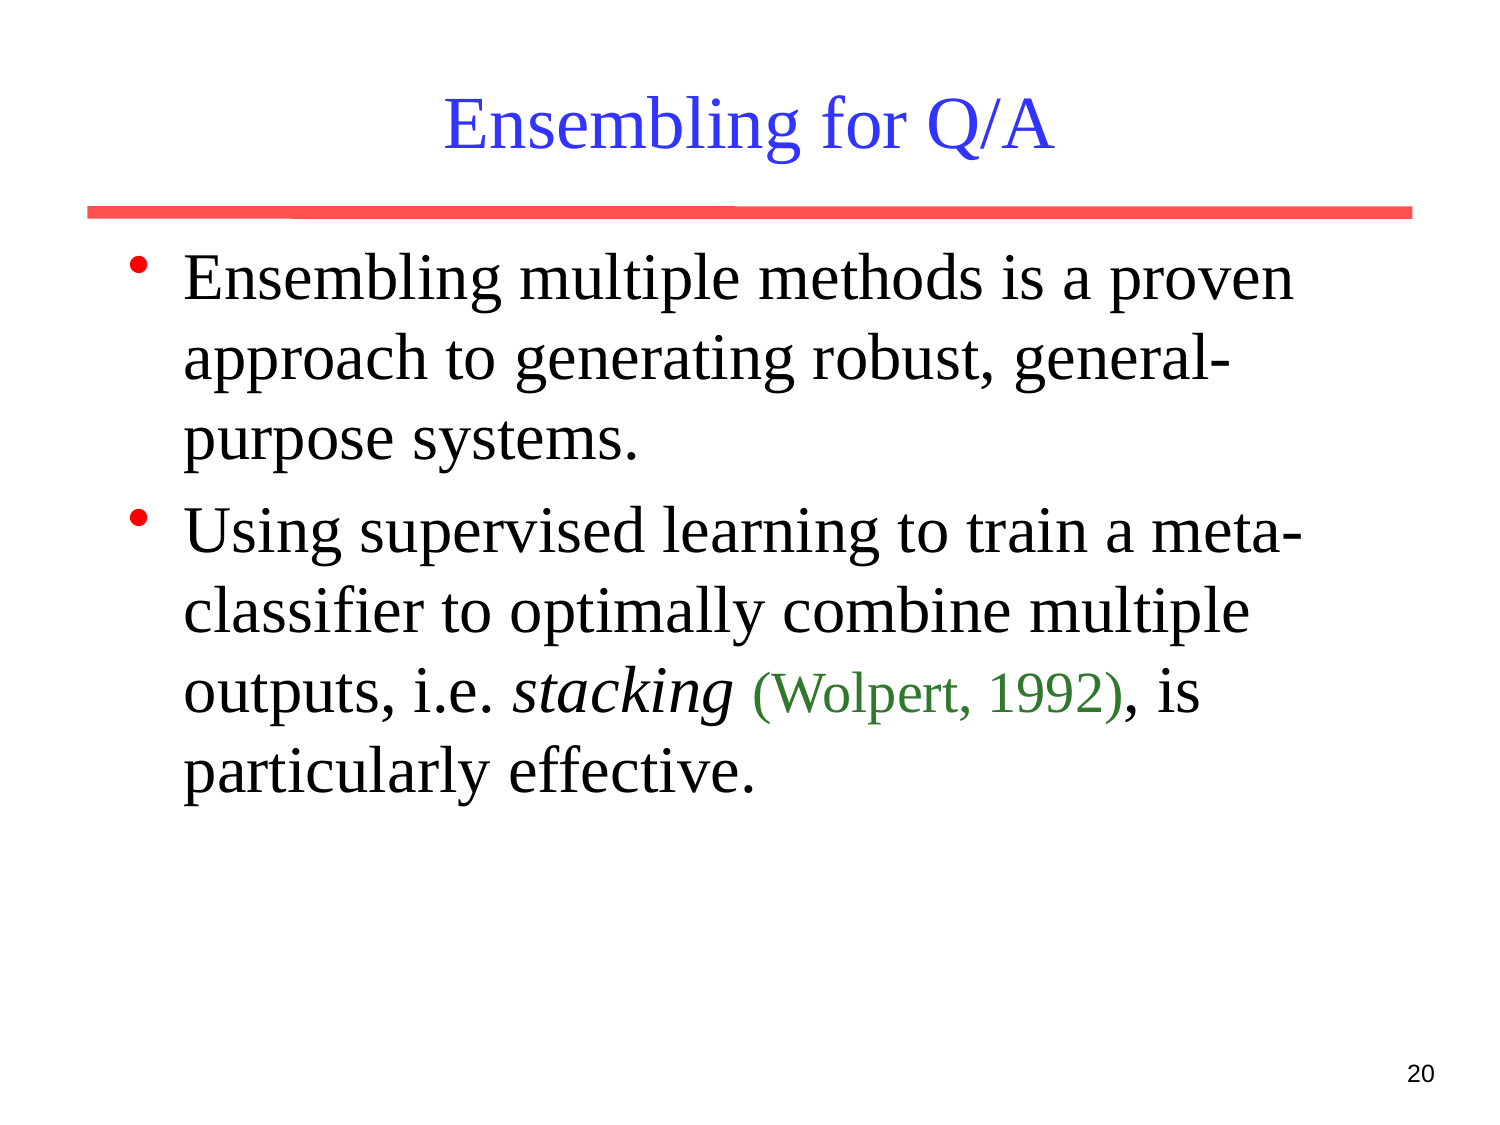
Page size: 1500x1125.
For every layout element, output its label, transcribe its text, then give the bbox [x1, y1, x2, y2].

list Ensembling multiple methods is a proven approach to generating robust, general-purpose systems. Using supervised learning to train a meta-classifier to optimally combine multiple outputs, i.e. stacking (Wolpert, 1992), is particularly effective. [112, 224, 1388, 994]
title Ensembling for Q/A [112, 37, 1388, 200]
slide_number 20 [1137, 1050, 1450, 1125]
